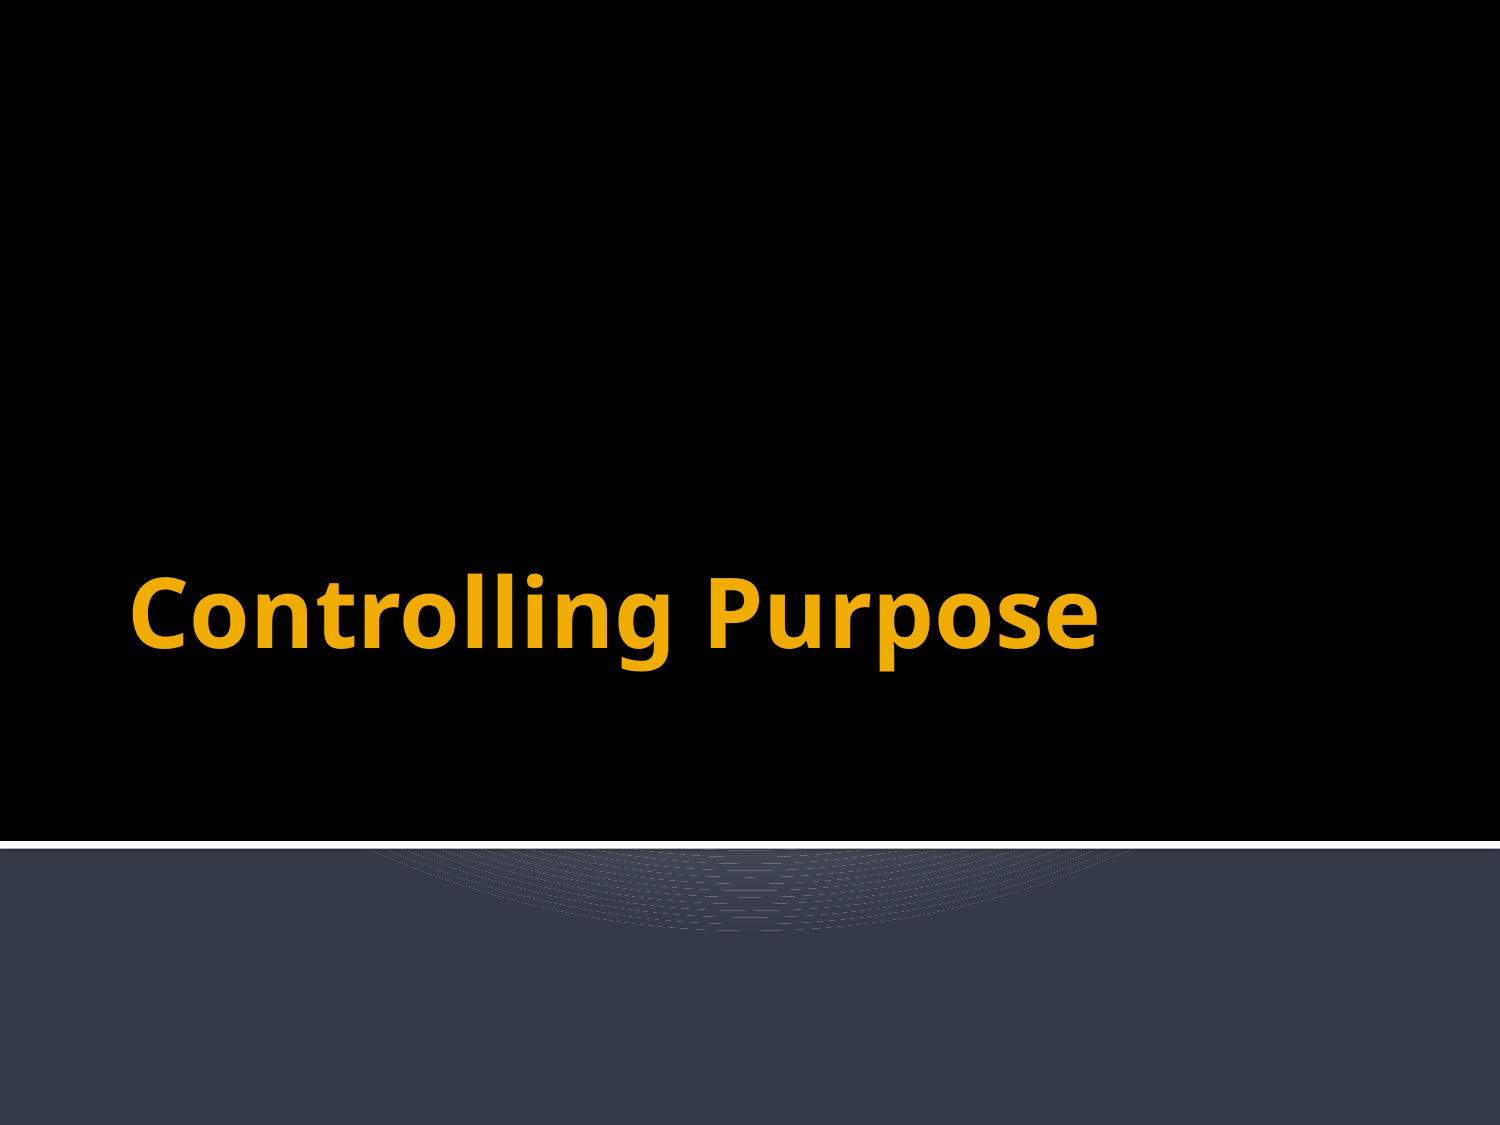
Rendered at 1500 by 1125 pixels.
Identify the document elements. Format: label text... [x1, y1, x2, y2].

title Controlling Purpose [112, 550, 1438, 825]
